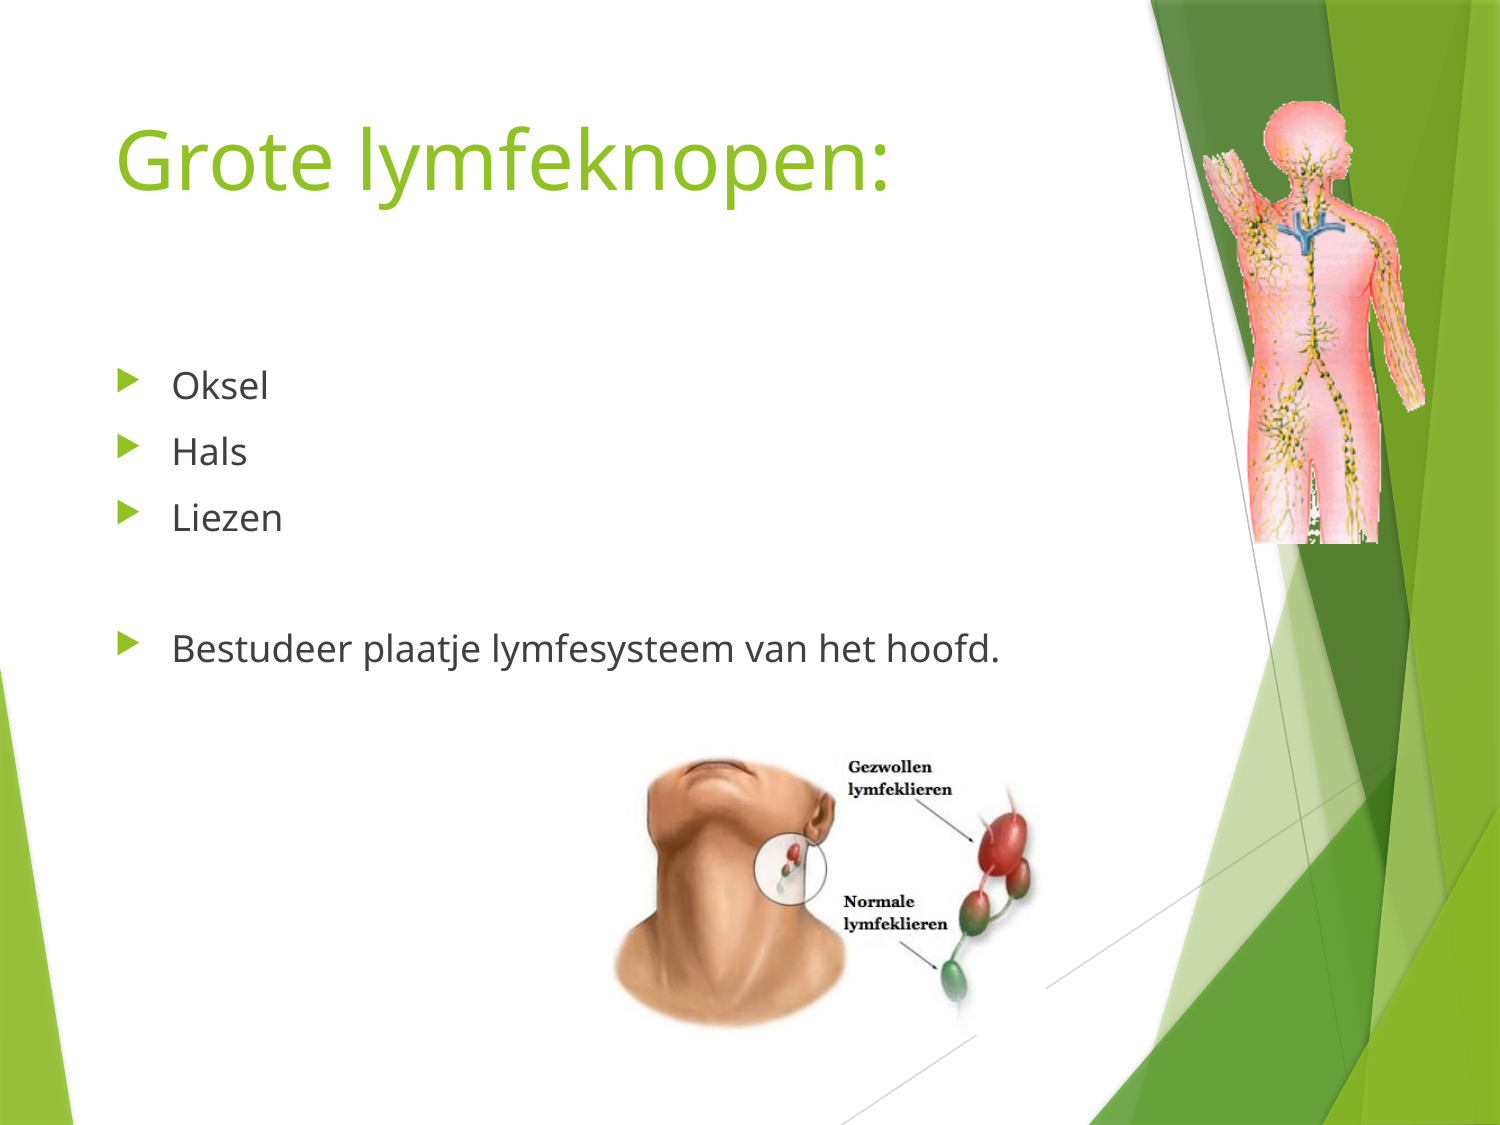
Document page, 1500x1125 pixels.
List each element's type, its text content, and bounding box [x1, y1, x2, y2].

picture [1202, 101, 1426, 545]
title Grote lymfeknopen: [99, 99, 1142, 317]
list Oksel Hals Liezen Bestudeer plaatje lymfesysteem van het hoofd. [99, 354, 1142, 992]
picture [607, 749, 1046, 1036]
